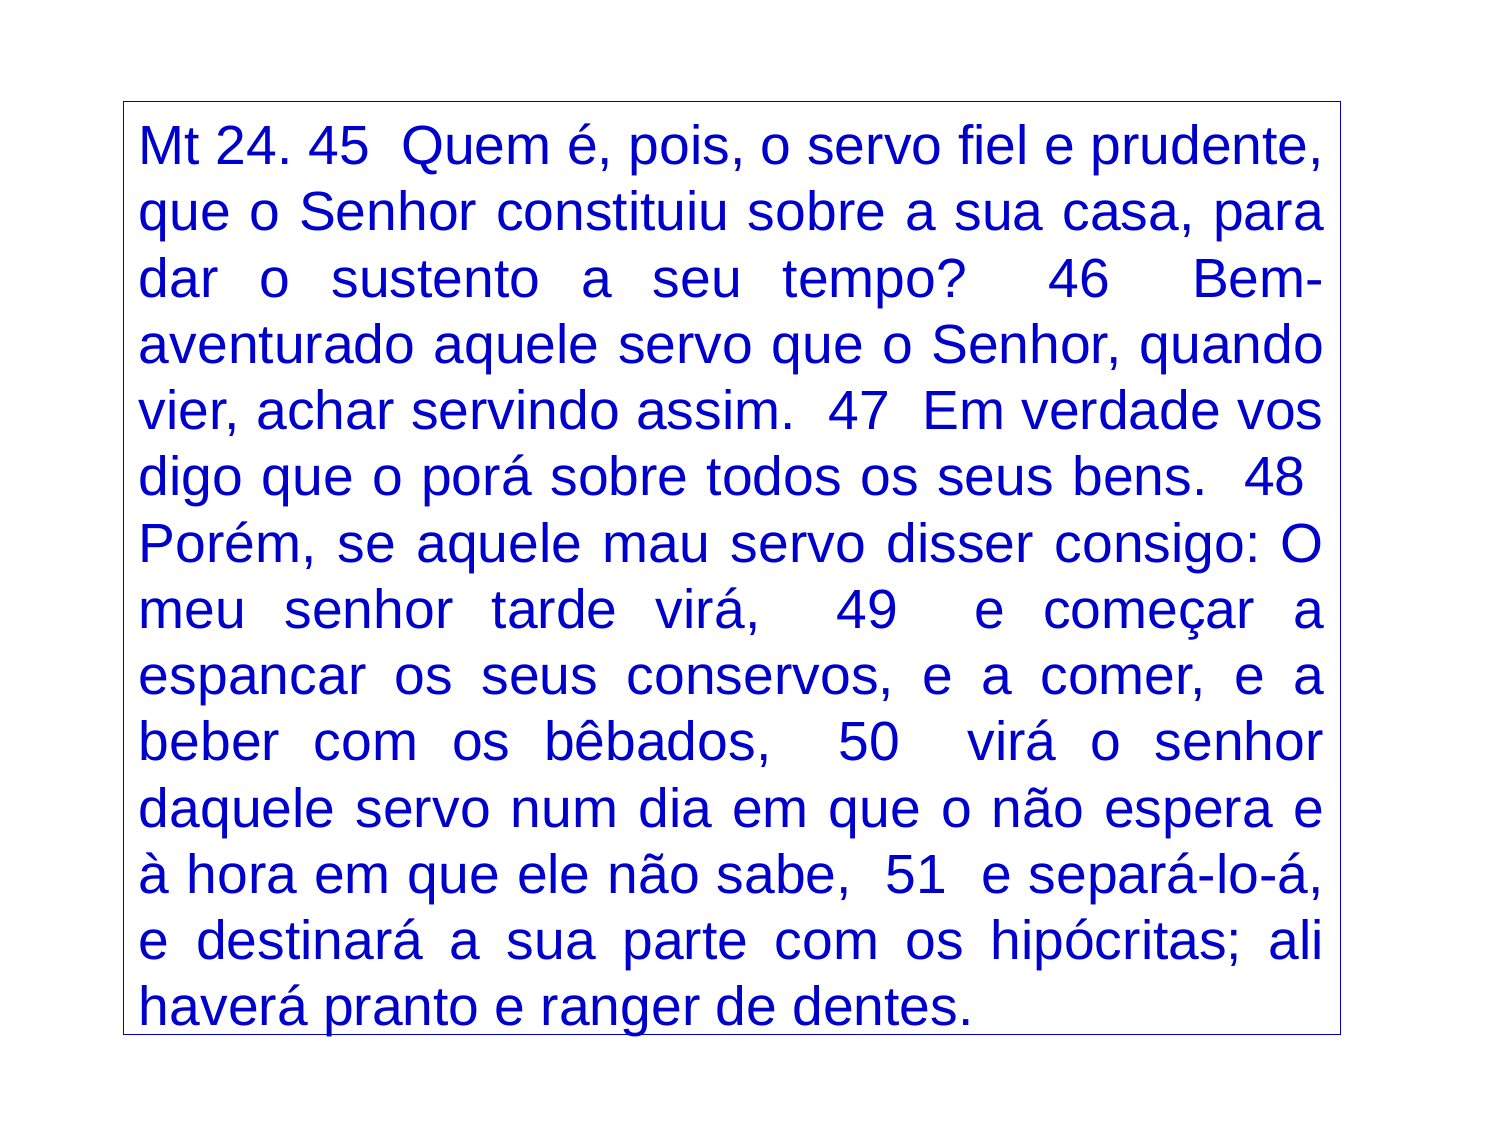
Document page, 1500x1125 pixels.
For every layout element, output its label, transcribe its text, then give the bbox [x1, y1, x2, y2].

list Mt 24. 45 Quem é, pois, o servo fiel e prudente, que o Senhor constituiu sobre a sua casa, para dar o sustento a seu tempo? 46 Bem-aventurado aquele servo que o Senhor, quando vier, achar servindo assim. 47 Em verdade vos digo que o porá sobre todos os seus bens. 48 Porém, se aquele mau servo disser consigo: O meu senhor tarde virá, 49 e começar a espancar os seus conservos, e a comer, e a beber com os bêbados, 50 virá o senhor daquele servo num dia em que o não espera e à hora em que ele não sabe, 51 e separá-lo-á, e destinará a sua parte com os hipócritas; ali haverá pranto e ranger de dentes. [123, 101, 1341, 1035]
